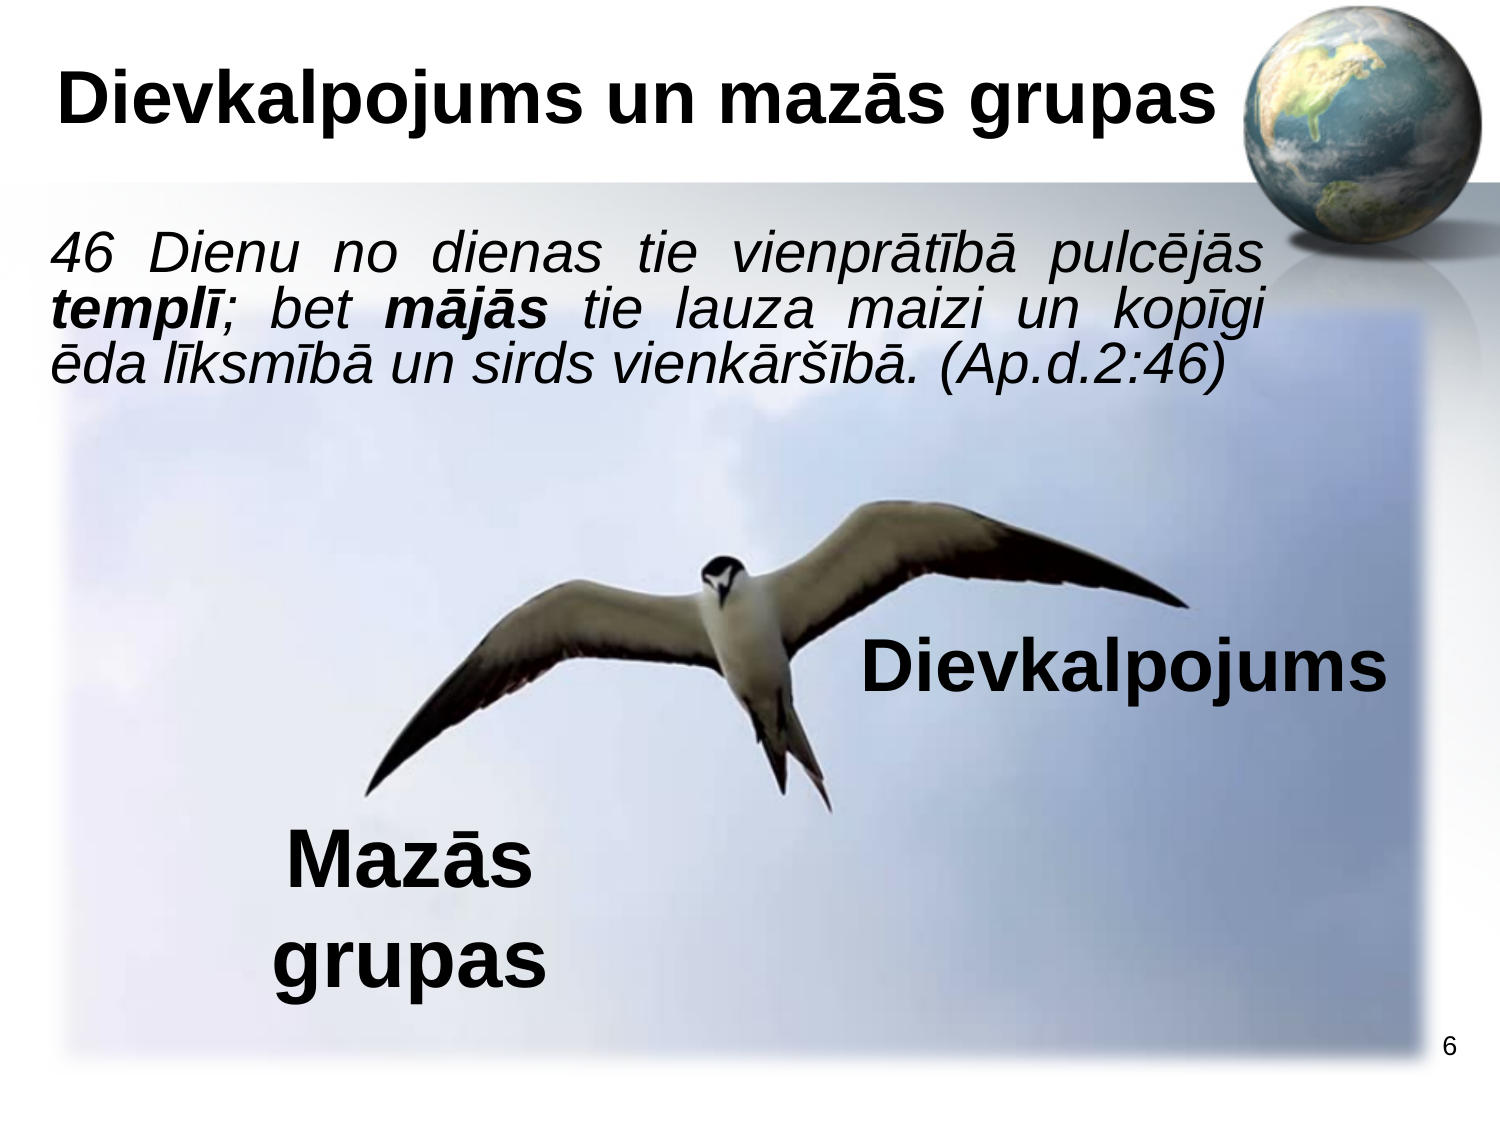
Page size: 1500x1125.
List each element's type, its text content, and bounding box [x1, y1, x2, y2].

picture [0, 0, 1500, 1125]
slide_number 6 [1159, 1020, 1473, 1096]
title Dievkalpojums un mazās grupas [41, 0, 1500, 188]
text_box 46 Dienu no dienas tie vienprātībā pulcējās templī; bet mājās tie lauza maizi un kopīgi ēda līksmībā un sirds vienkāršībā. (Ap.d.2:46) [35, 219, 1282, 398]
